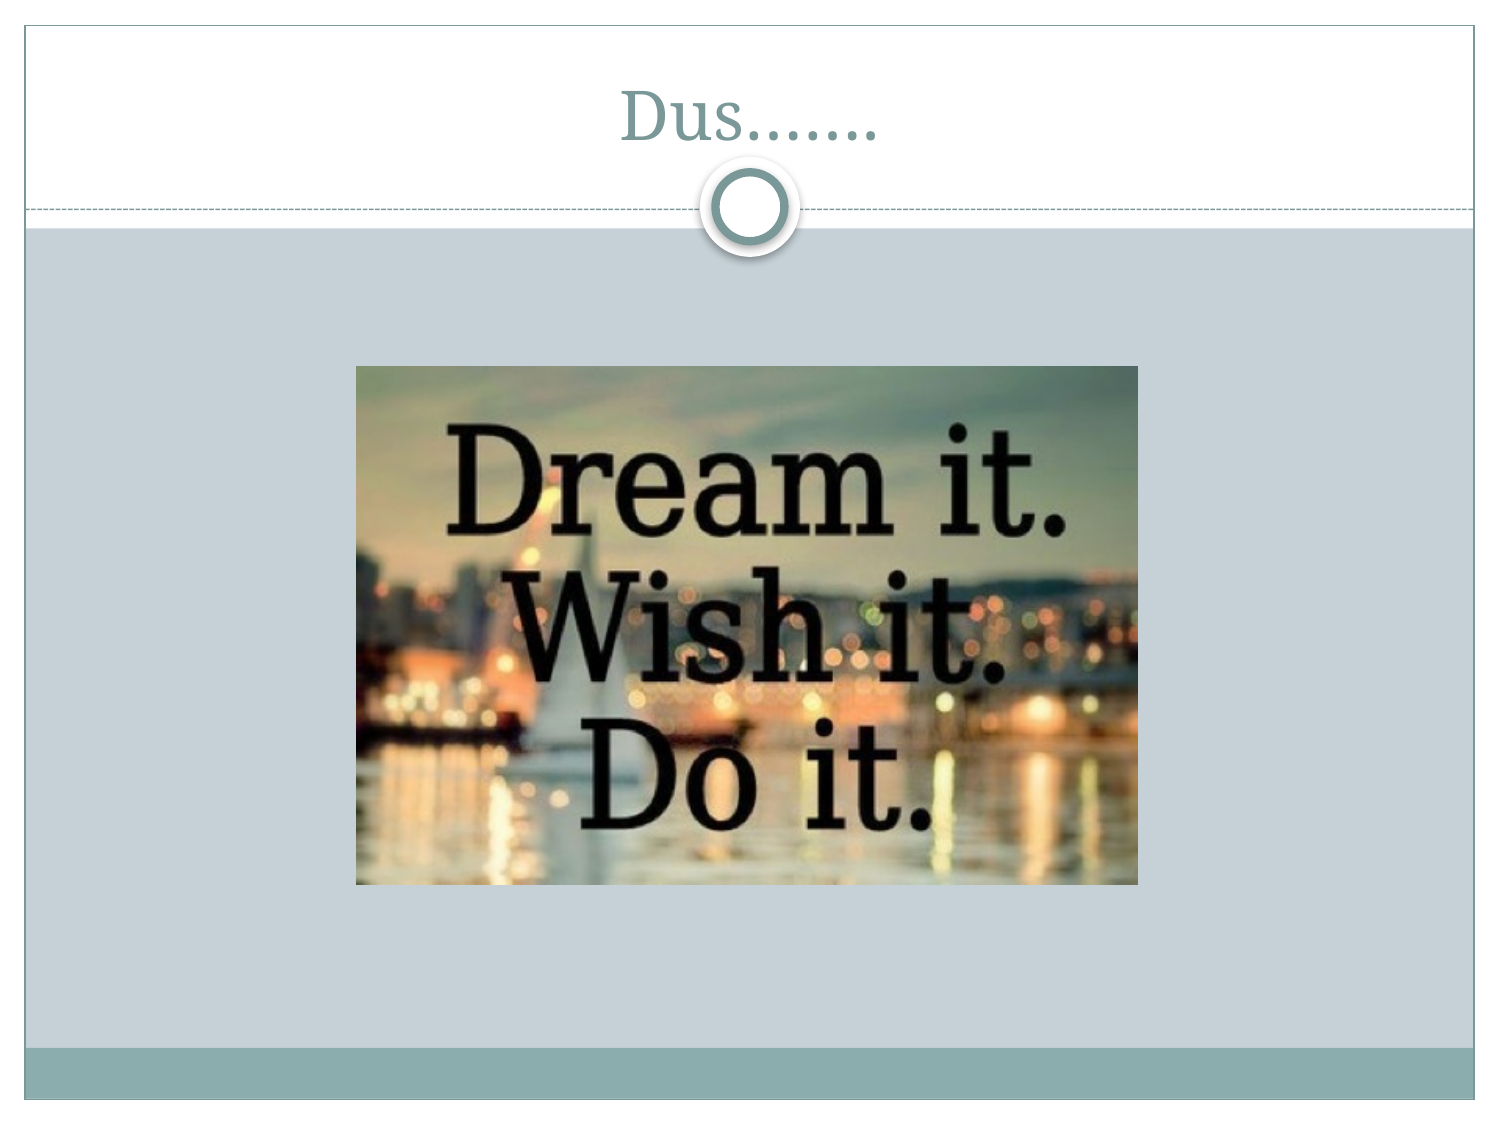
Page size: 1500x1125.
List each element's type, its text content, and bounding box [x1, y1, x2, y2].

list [356, 365, 1138, 886]
title Dus……. [49, 37, 1450, 162]
